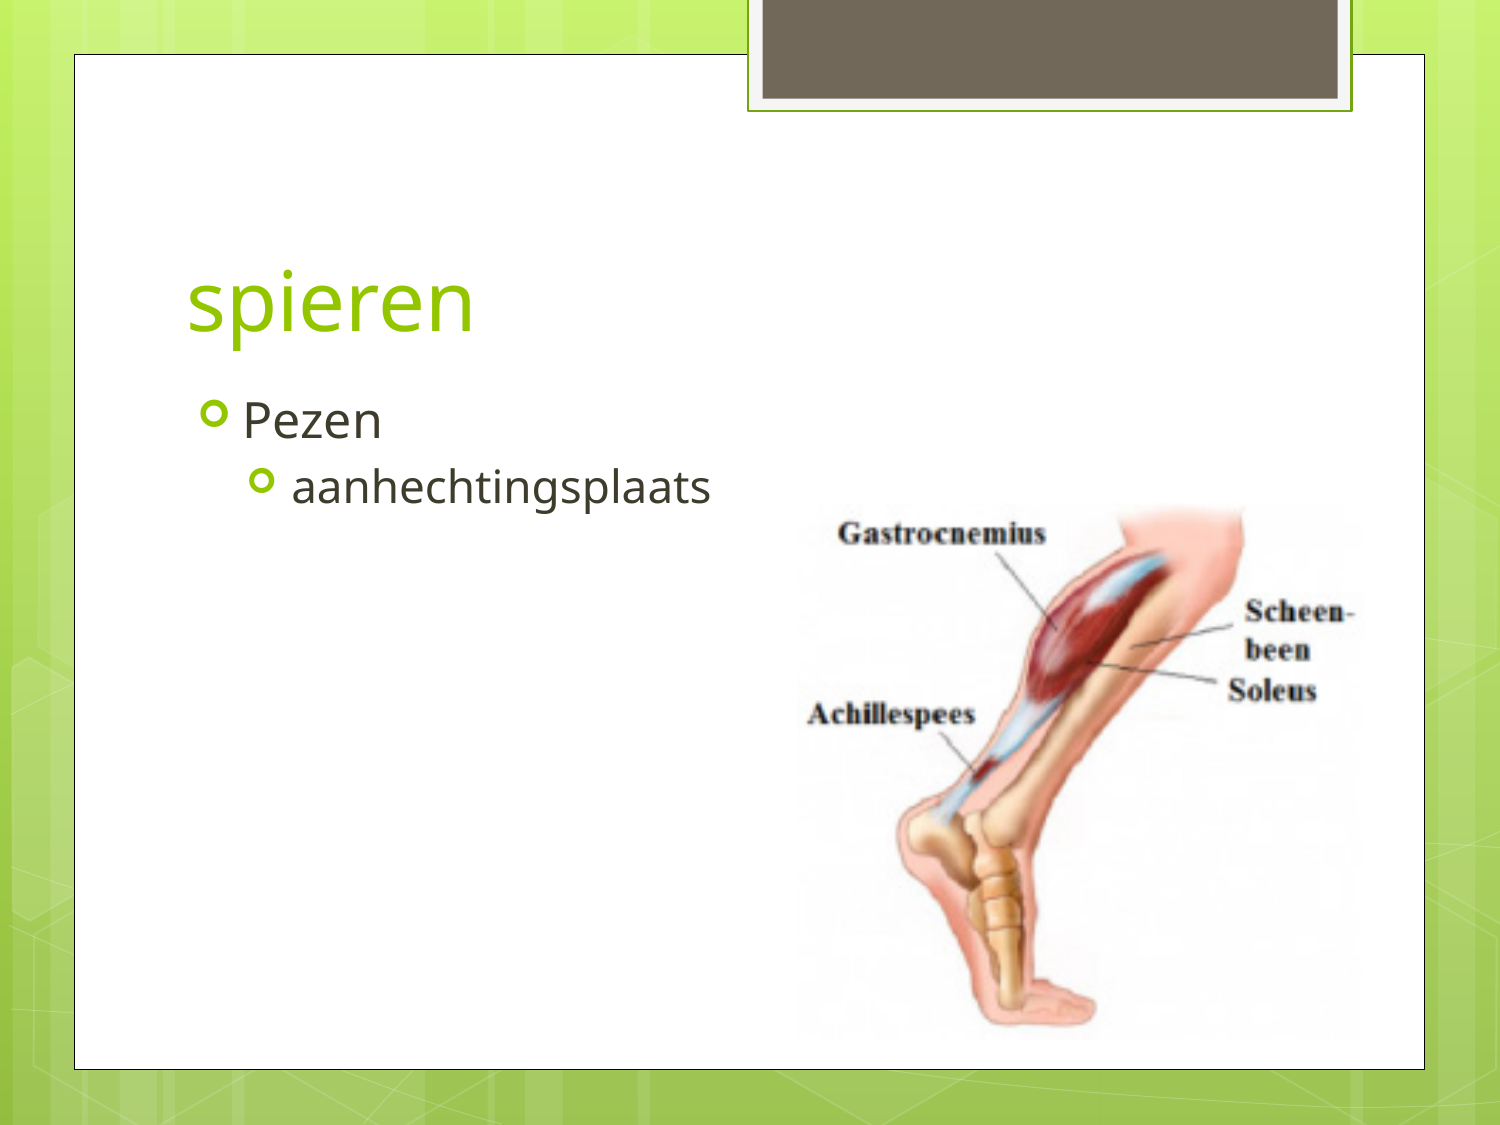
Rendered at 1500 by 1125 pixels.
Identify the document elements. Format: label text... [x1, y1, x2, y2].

title spieren [171, 168, 1324, 357]
picture [796, 503, 1365, 1040]
list Pezen aanhechtingsplaats [171, 381, 1283, 957]
